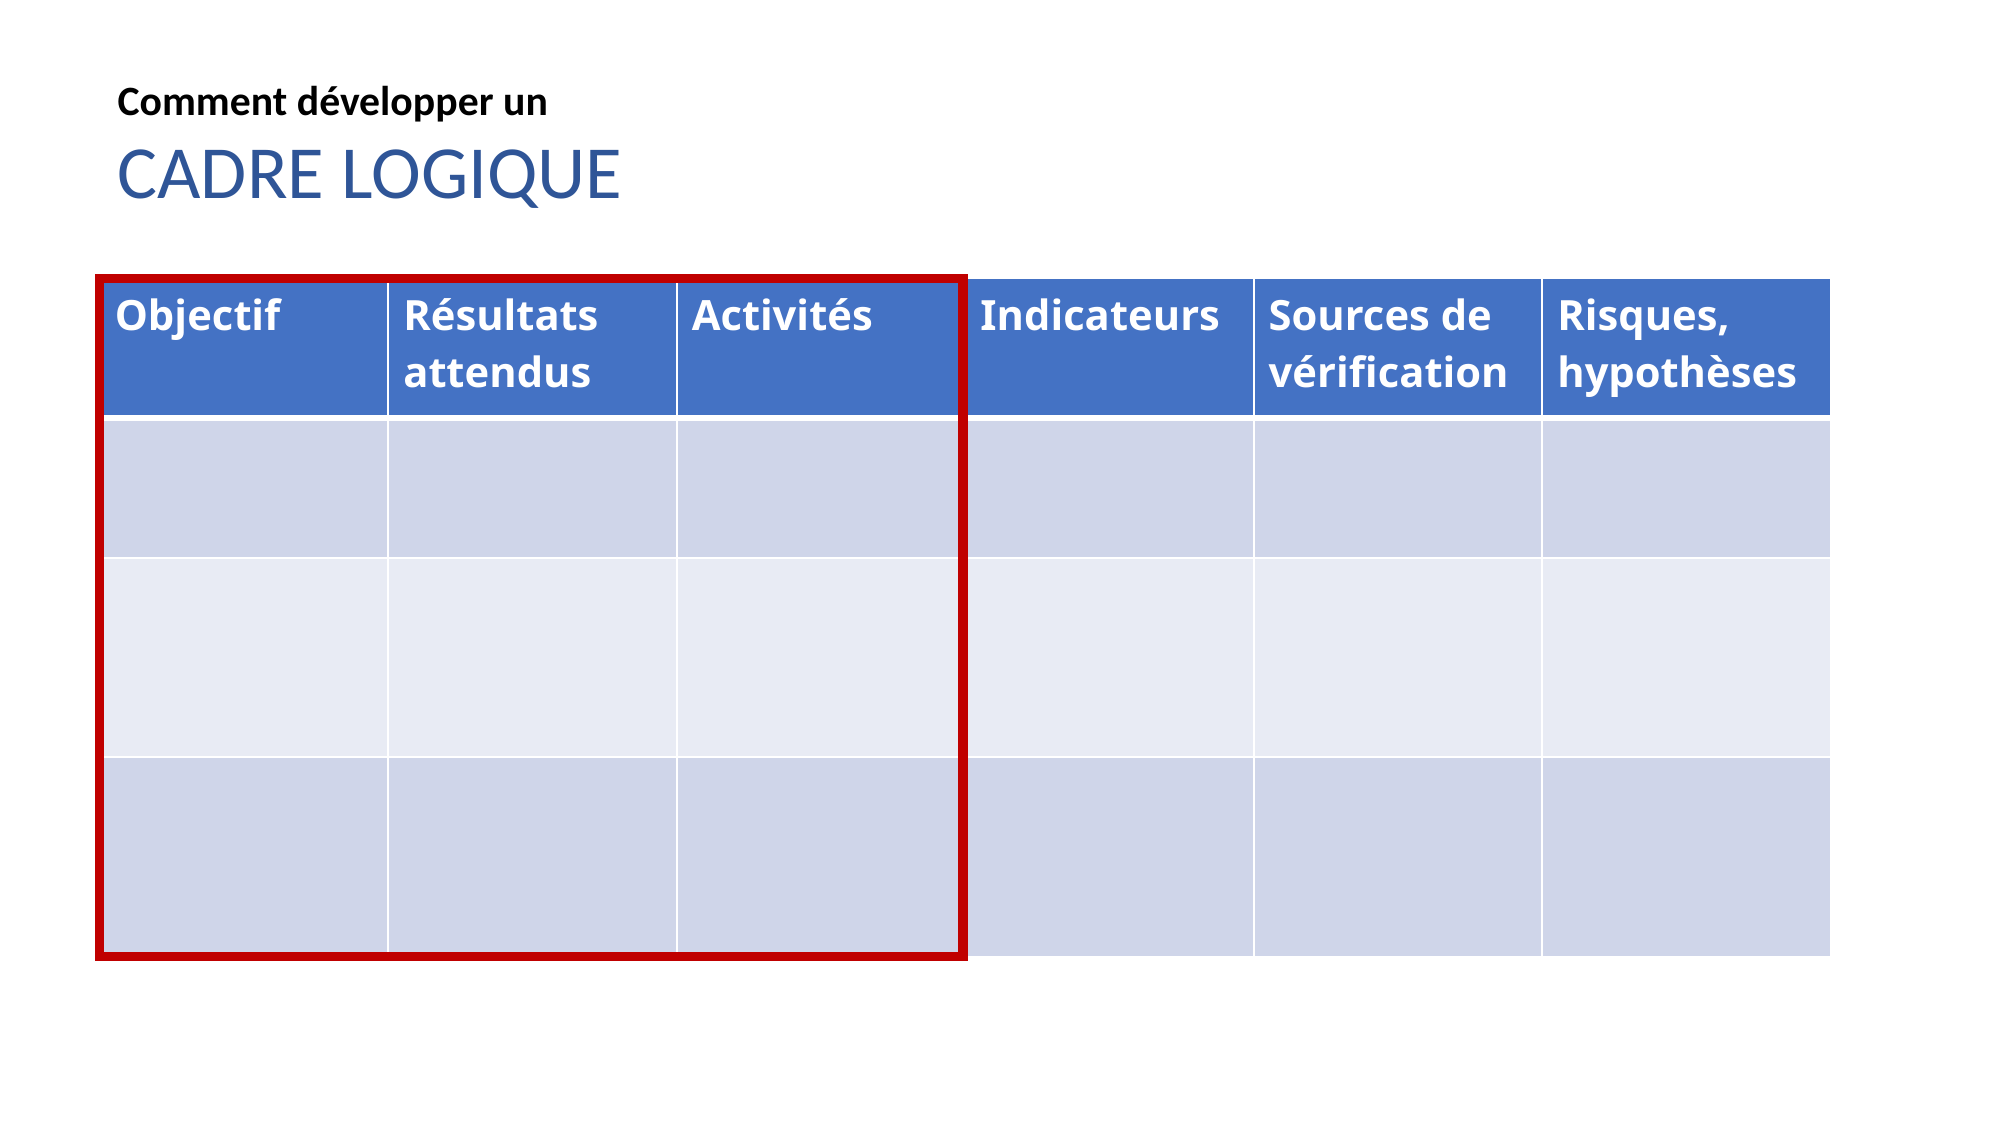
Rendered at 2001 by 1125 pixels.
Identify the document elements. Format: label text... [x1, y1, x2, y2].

table_header Indicateurs [966, 279, 1253, 415]
table_cell [966, 559, 1253, 756]
text_box Comment développer un CADRE LOGIQUE [102, 66, 638, 222]
table_cell [1255, 421, 1541, 557]
text_box [99, 277, 964, 958]
table_cell [1543, 758, 1830, 956]
table_cell [1255, 559, 1541, 756]
table_header Sources de vérification [1255, 279, 1541, 415]
table_cell [1255, 758, 1541, 956]
table_cell [1543, 421, 1830, 557]
table_cell [966, 421, 1253, 557]
table_cell [1543, 559, 1830, 756]
table_cell [966, 758, 1253, 956]
table_header Risques, hypothèses [1543, 279, 1830, 415]
